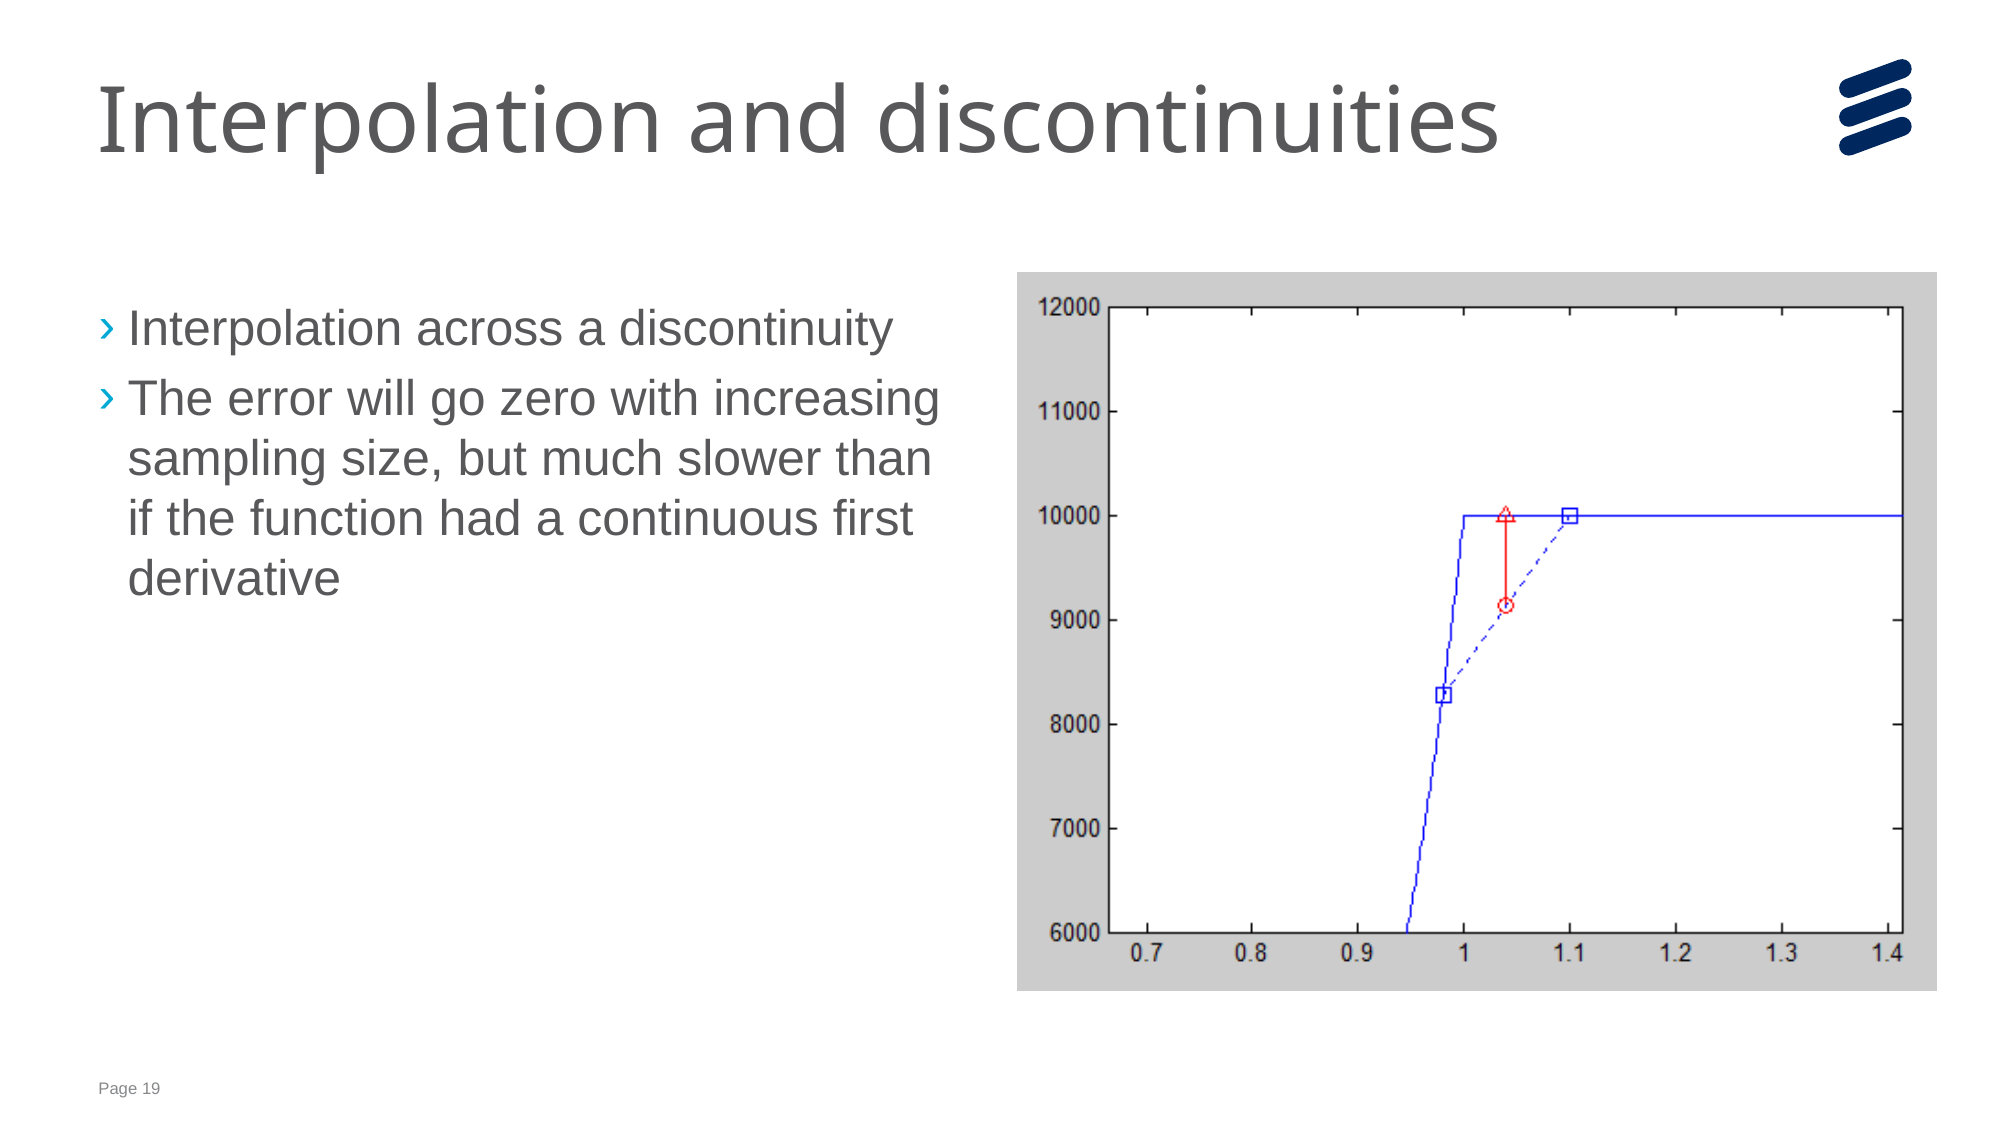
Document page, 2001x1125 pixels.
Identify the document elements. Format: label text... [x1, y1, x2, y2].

picture [1017, 272, 1937, 991]
list Interpolation across a discontinuity The error will go zero with increasing sampling size, but much slower than if the function had a continuous first derivative [86, 295, 955, 928]
title Interpolation and discontinuities [86, 39, 1726, 218]
